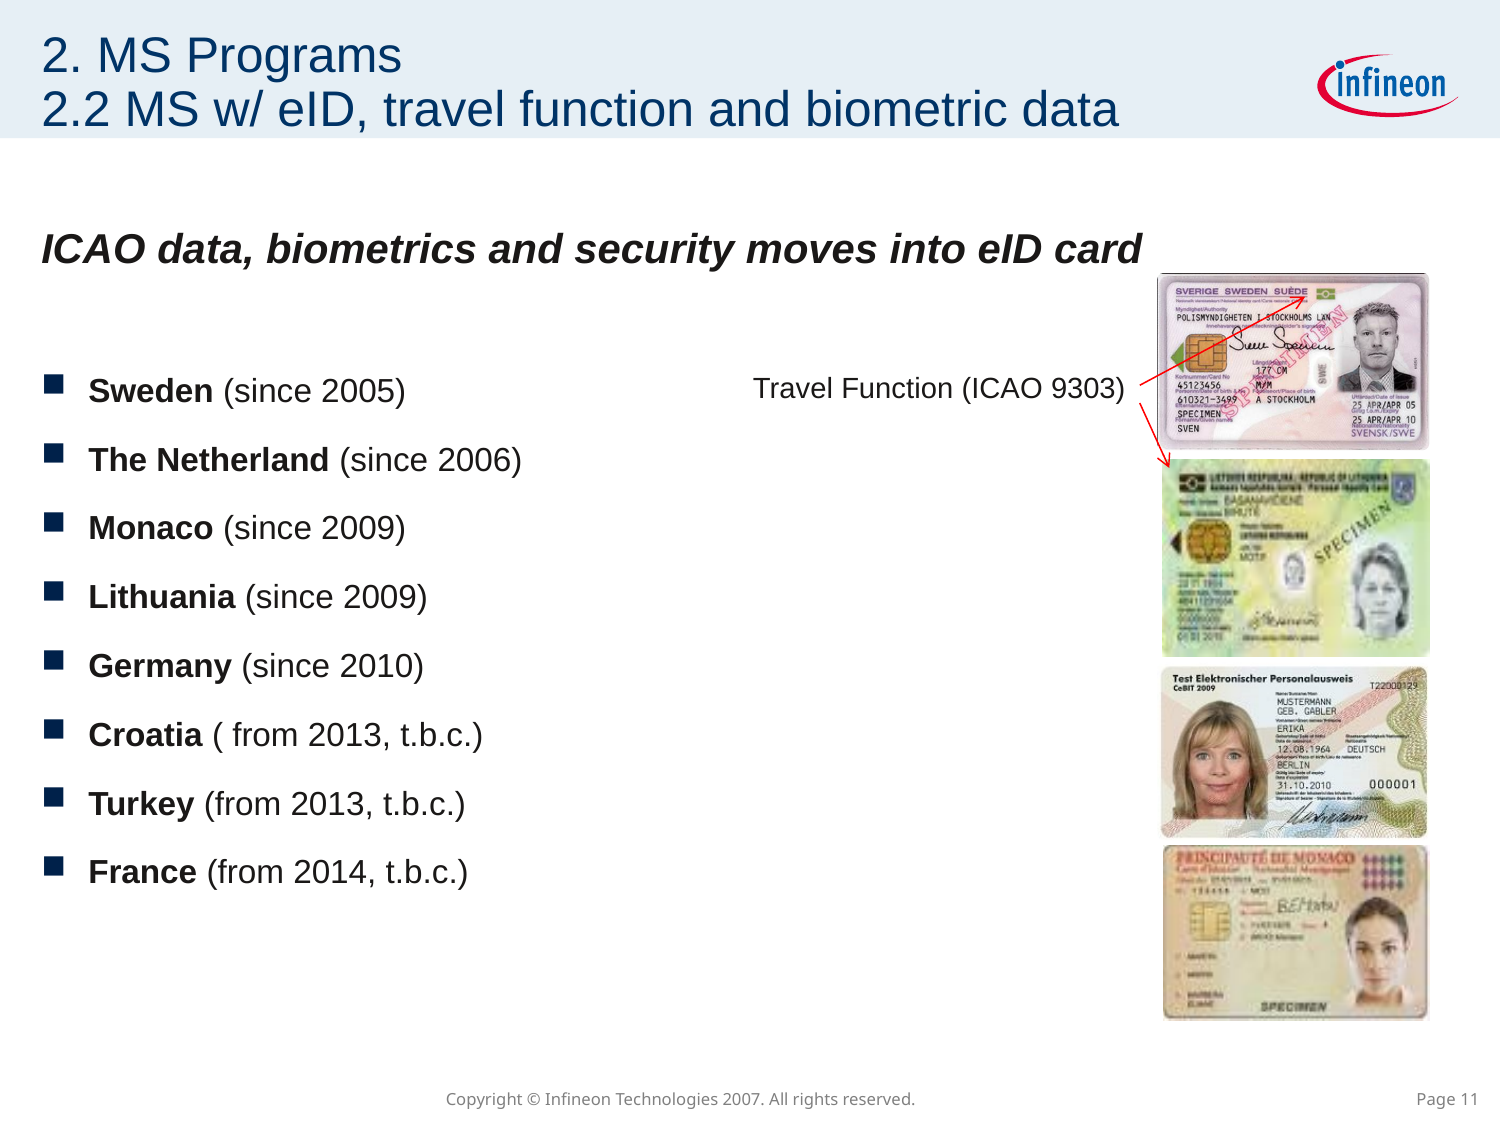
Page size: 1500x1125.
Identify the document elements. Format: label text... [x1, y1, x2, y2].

picture [1157, 272, 1430, 451]
title 2. MS Programs 2.2 MS w/ eID, travel function and biometric data [40, 10, 1300, 138]
text_box Travel Function (ICAO 9303) [738, 361, 1152, 412]
picture [1157, 662, 1430, 841]
picture [1161, 458, 1430, 658]
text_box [1139, 296, 1306, 386]
picture [1163, 845, 1430, 1021]
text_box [1139, 402, 1170, 469]
list ICAO data, biometrics and security moves into eID card Sweden (since 2005) The Netherland (since 2006) Monaco (since 2009) Lithuania (since 2009) Germany (since 2010) Croatia ( from 2013, t.b.c.) Turkey (from 2013, t.b.c.) France (from 2014, t.b.c.) [40, 196, 1460, 1071]
